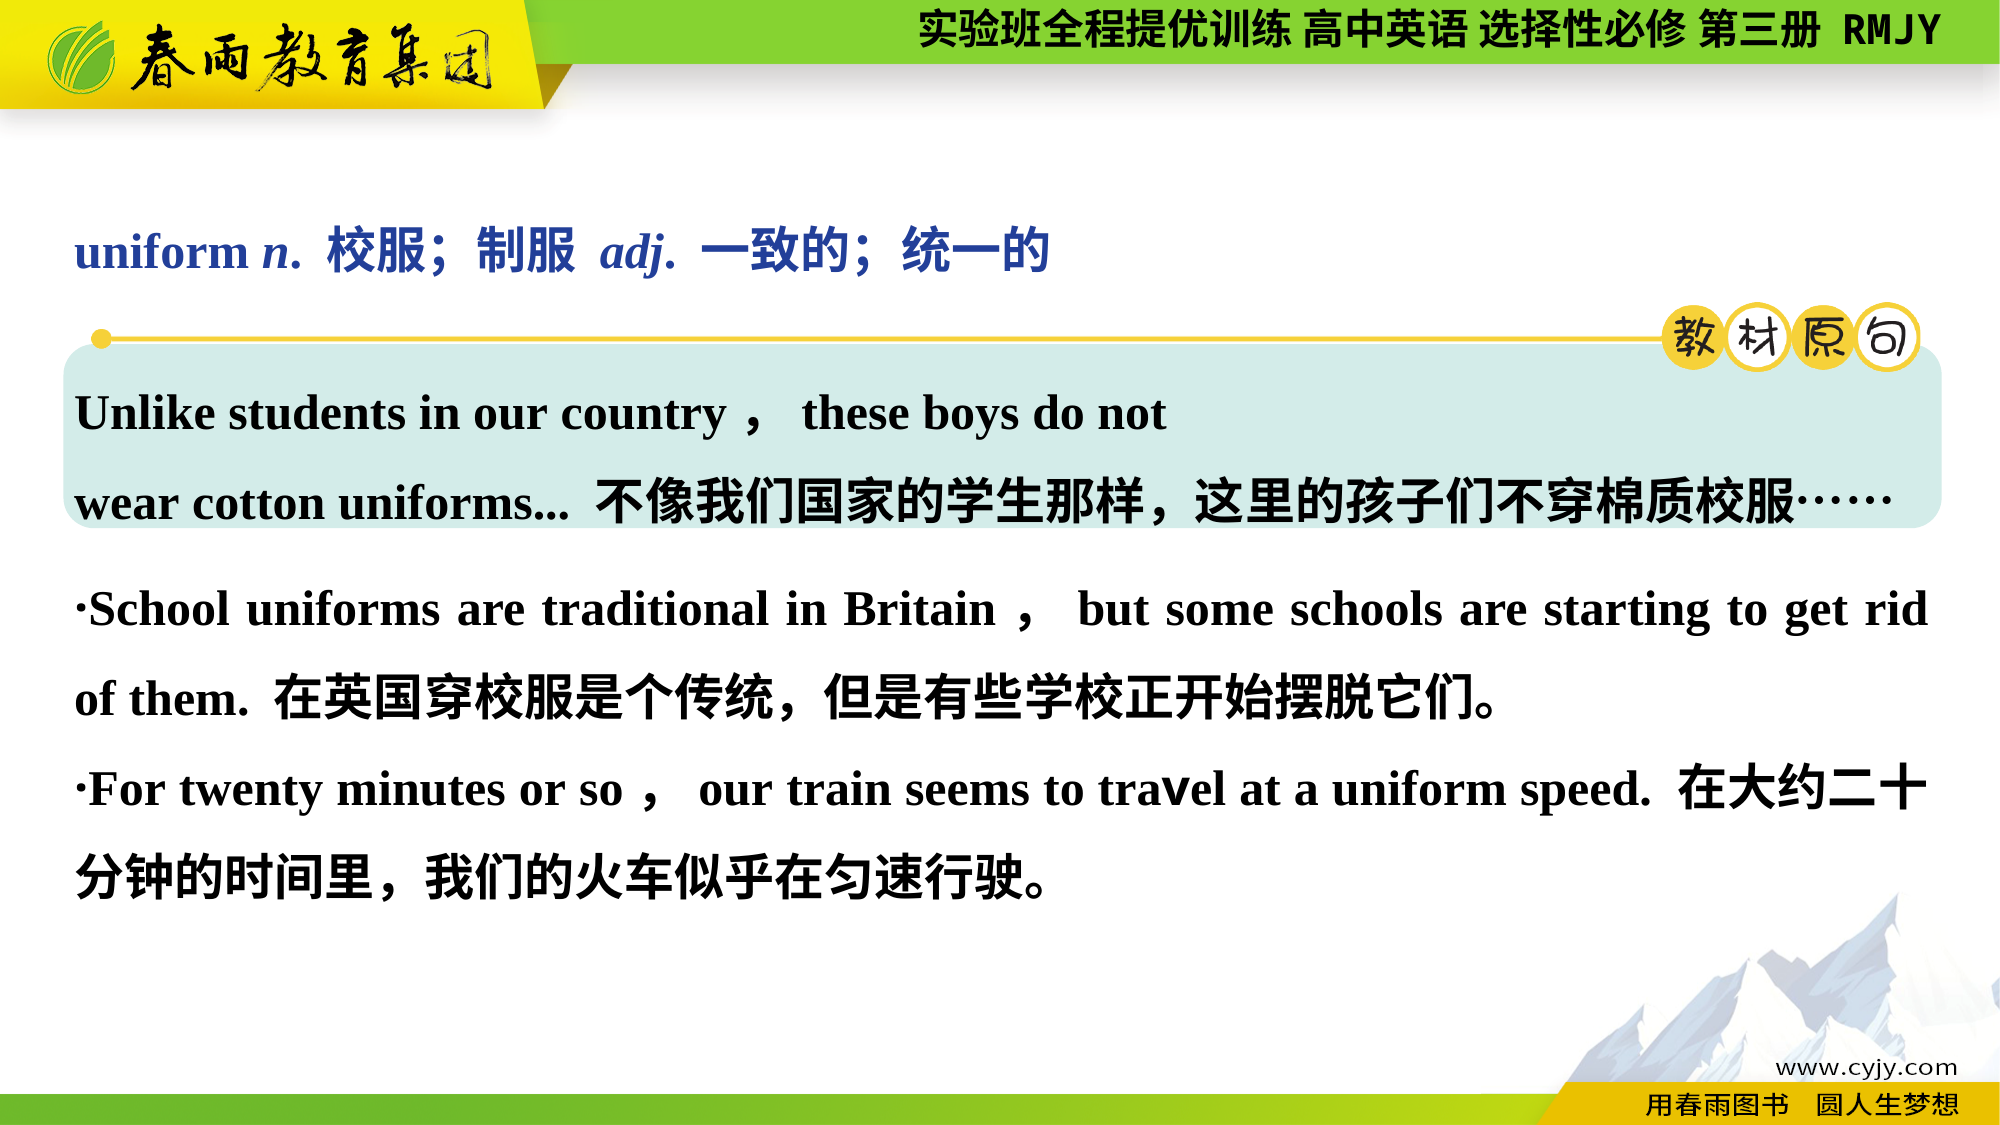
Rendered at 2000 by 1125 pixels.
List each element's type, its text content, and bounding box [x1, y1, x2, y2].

text_box ·School uniforms are traditional in Britain，but some schools are starting to get rid of them. 在英国穿校服是个传统，但是有些学校正开始摆脱它们。 ·For twenty minutes or so，our train seems to travel at a uniform speed. 在大约二十分钟的时间里，我们的火车似乎在匀速行驶。 [59, 538, 1944, 914]
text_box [90, 302, 1921, 402]
picture [0, 0, 2000, 1125]
list uniform n. 校服；制服 adj. 一致的；统一的 [59, 181, 1944, 276]
text_box Unlike students in our country，these boys do not wear cotton uniforms... 不像我们国家的学生那样，这里的孩子们不穿棉质校服…… [59, 341, 1944, 537]
